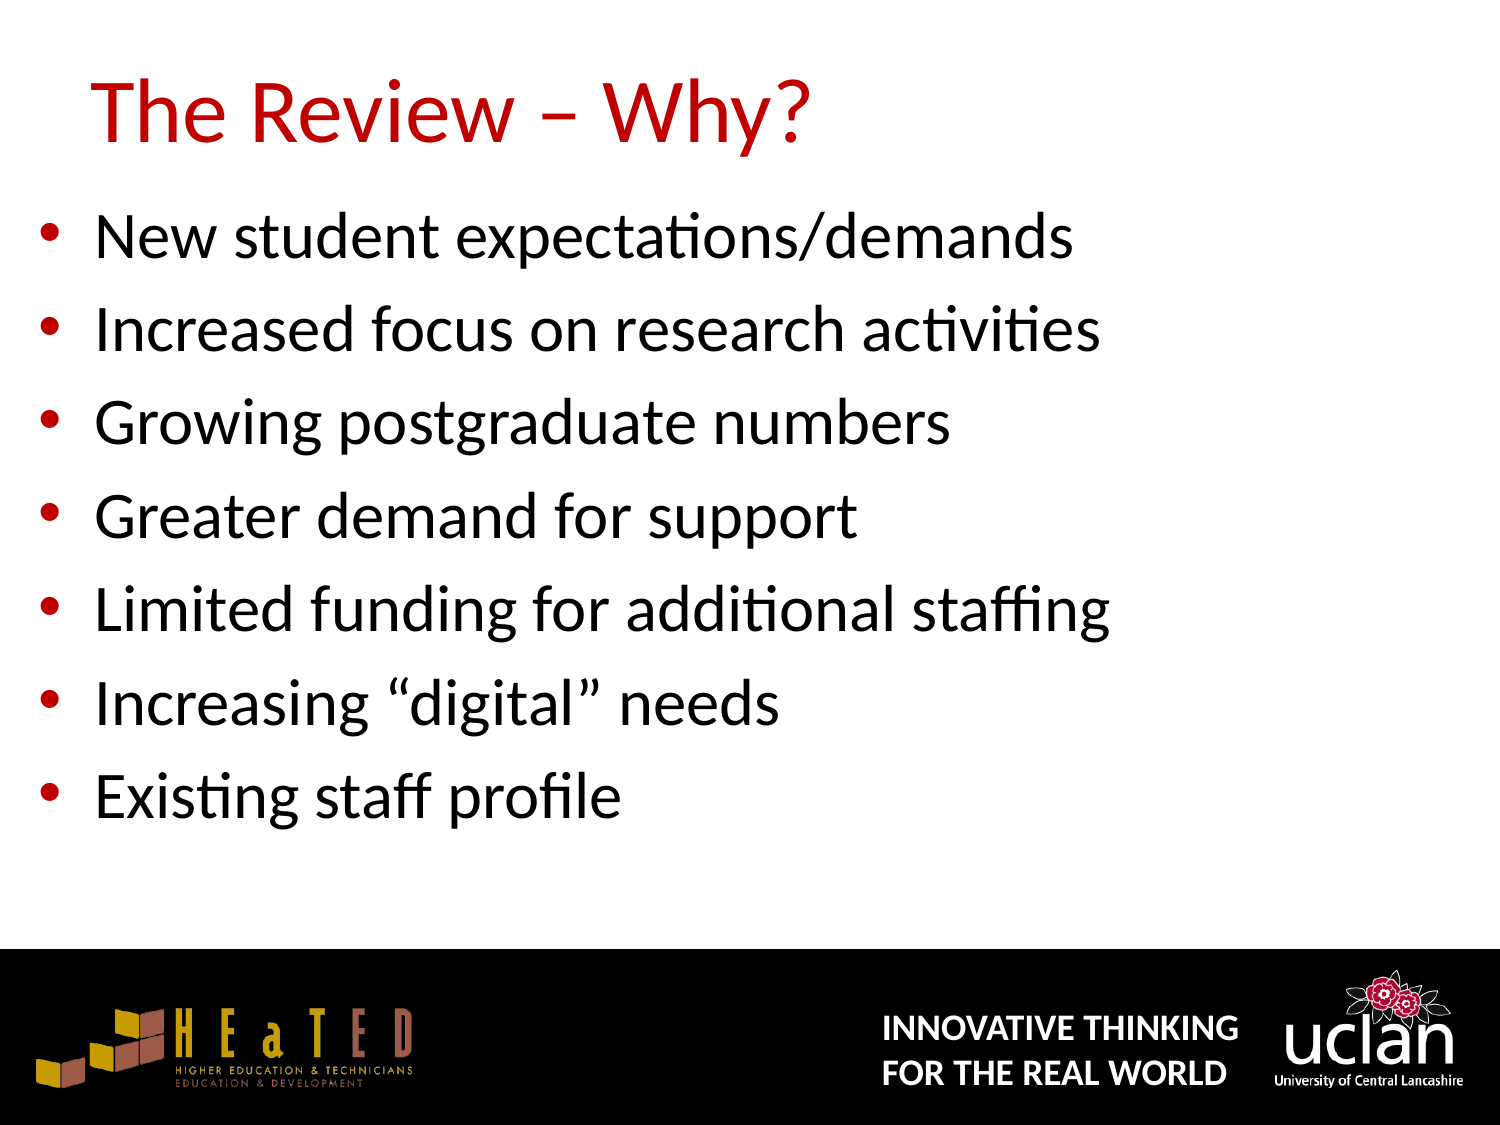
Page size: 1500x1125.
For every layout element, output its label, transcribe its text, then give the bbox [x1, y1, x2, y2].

title The Review – Why? [75, 11, 1425, 184]
picture [1275, 969, 1463, 1088]
picture [36, 1008, 412, 1088]
text_box New student expectations/demands Increased focus on research activities Growing postgraduate numbers Greater demand for support Limited funding for additional staffing Increasing “digital” needs Existing staff profile [23, 184, 1454, 935]
